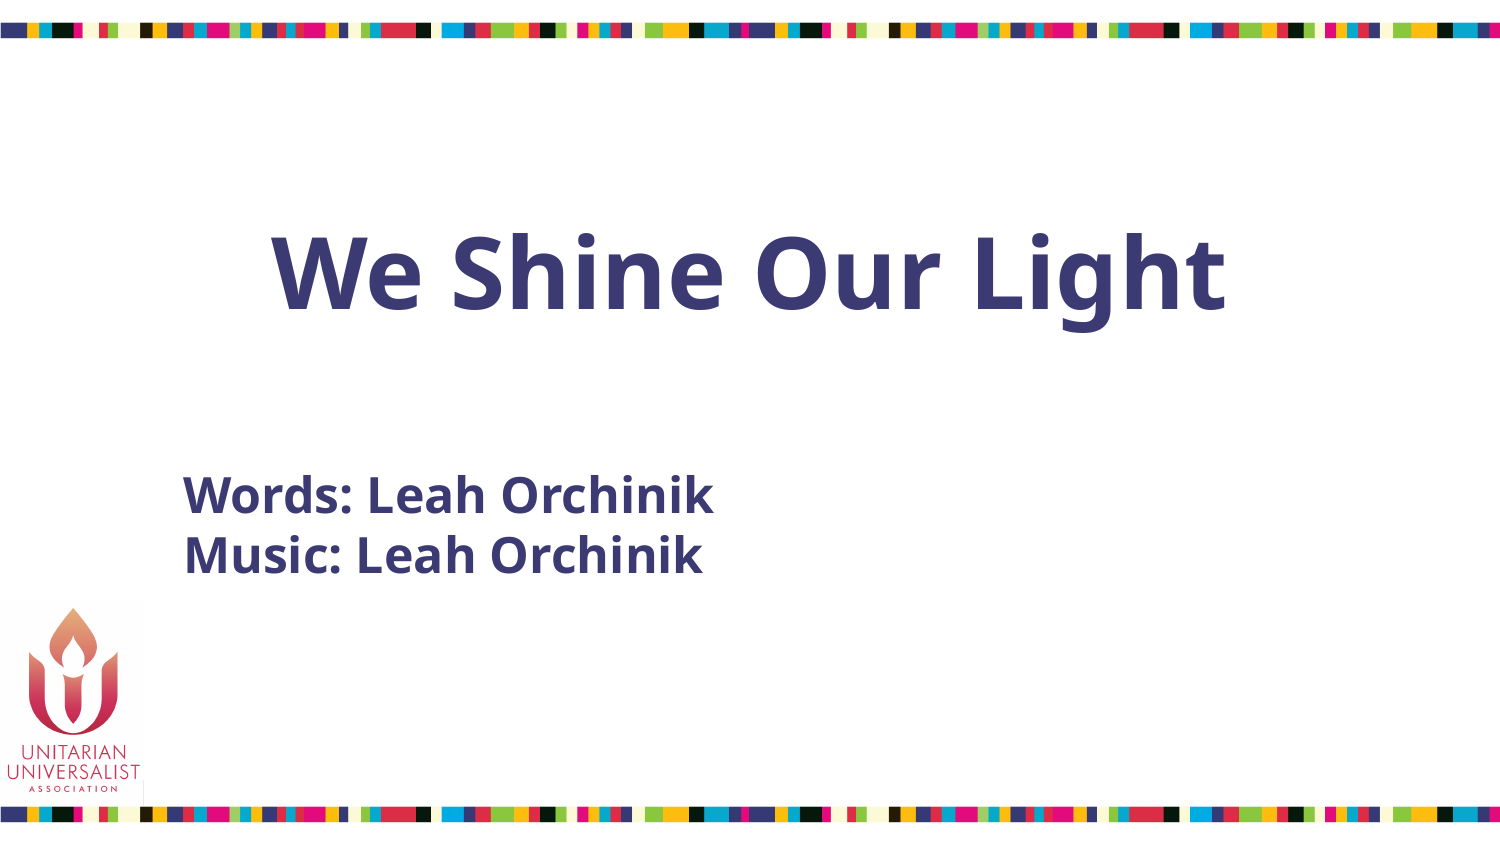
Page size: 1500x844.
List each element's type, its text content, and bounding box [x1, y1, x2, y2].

picture [0, 600, 1500, 824]
picture [0, 22, 1500, 40]
text_box We Shine Our Light [74, 75, 1425, 345]
text_box Words: Leah Orchinik Music: Leah Orchinik [168, 448, 1495, 659]
